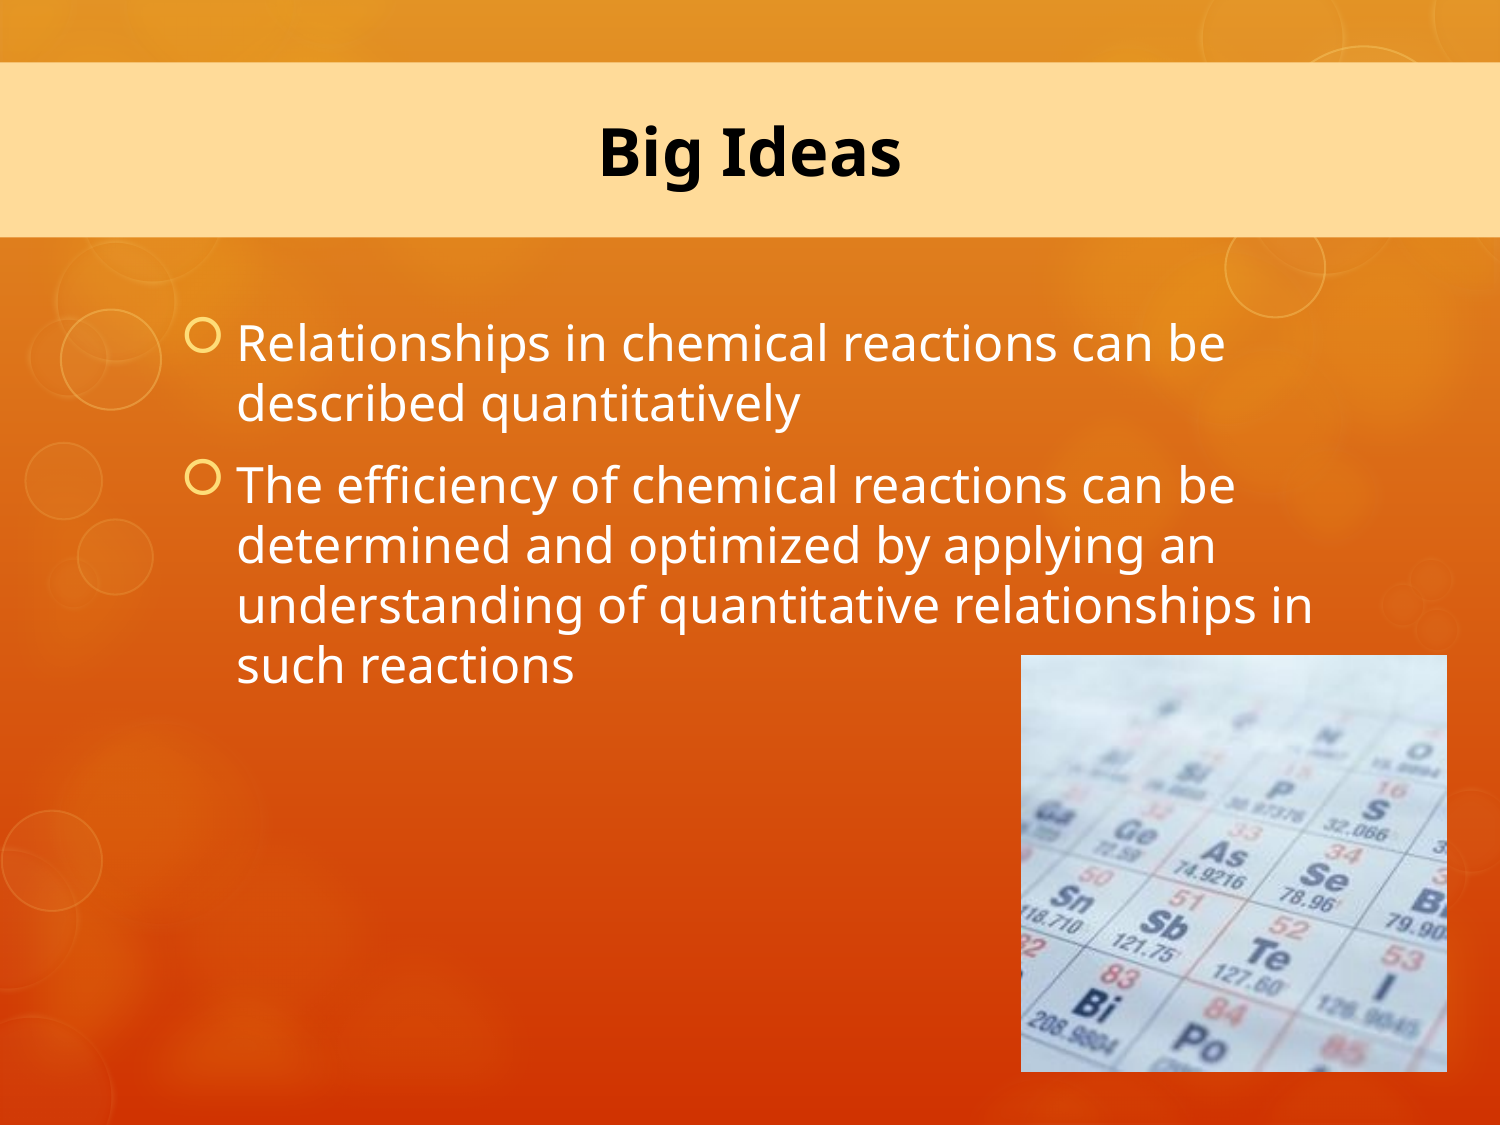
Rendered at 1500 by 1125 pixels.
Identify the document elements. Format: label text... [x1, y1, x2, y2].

picture [1021, 655, 1448, 1072]
text_box Big Ideas [0, 62, 1500, 238]
list Relationships in chemical reactions can be described quantitatively The efficiency of chemical reactions can be determined and optimized by applying an understanding of quantitative relationships in such reactions [165, 275, 1335, 730]
